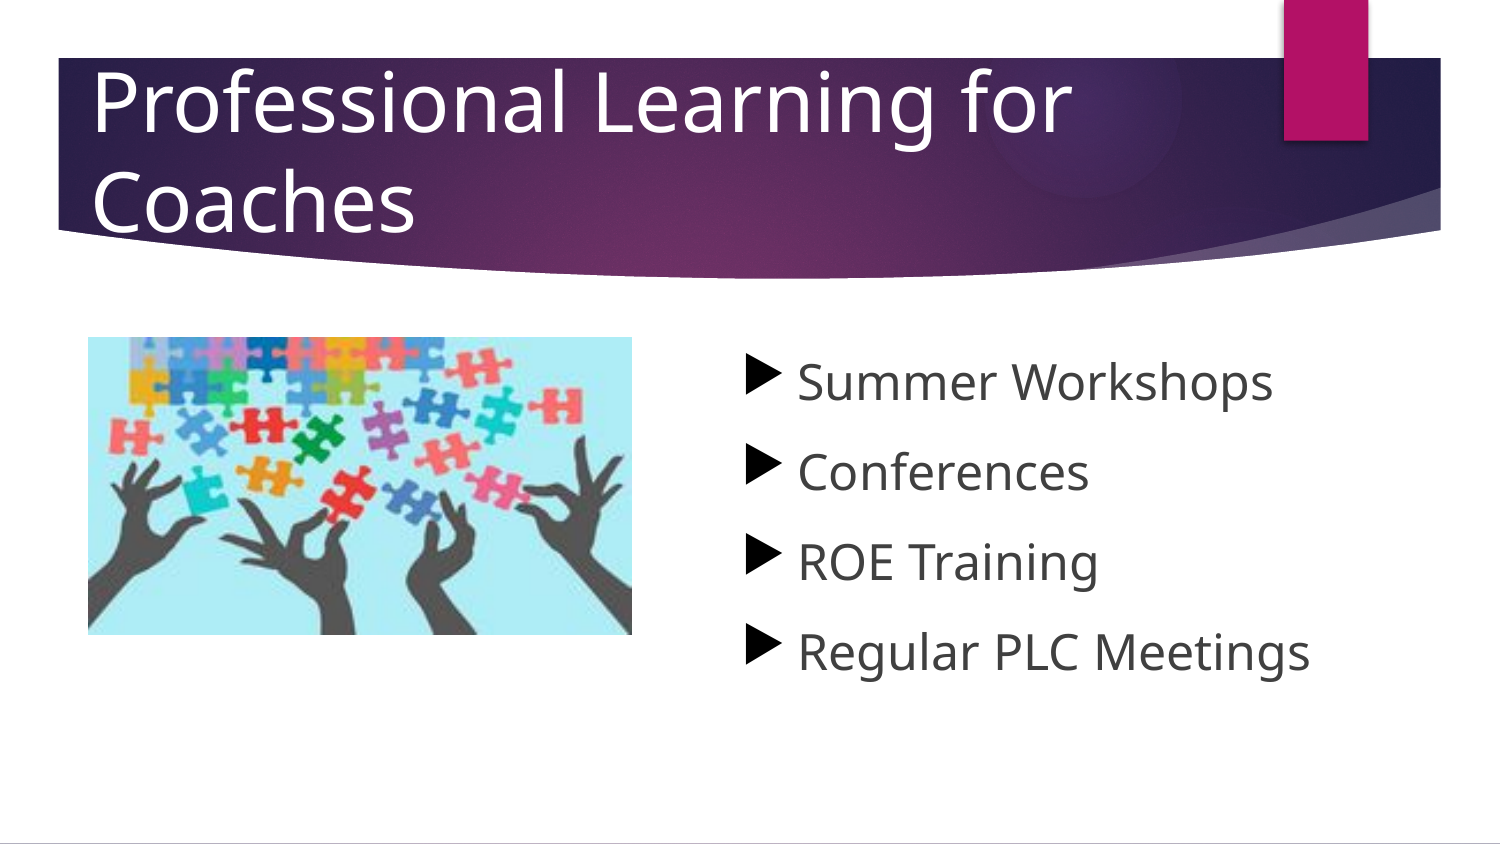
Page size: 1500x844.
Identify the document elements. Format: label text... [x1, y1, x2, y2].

picture [87, 337, 633, 635]
title Professional Learning for Coaches [75, 33, 1425, 265]
list Summer Workshops Conferences ROE Training Regular PLC Meetings [720, 305, 1401, 808]
